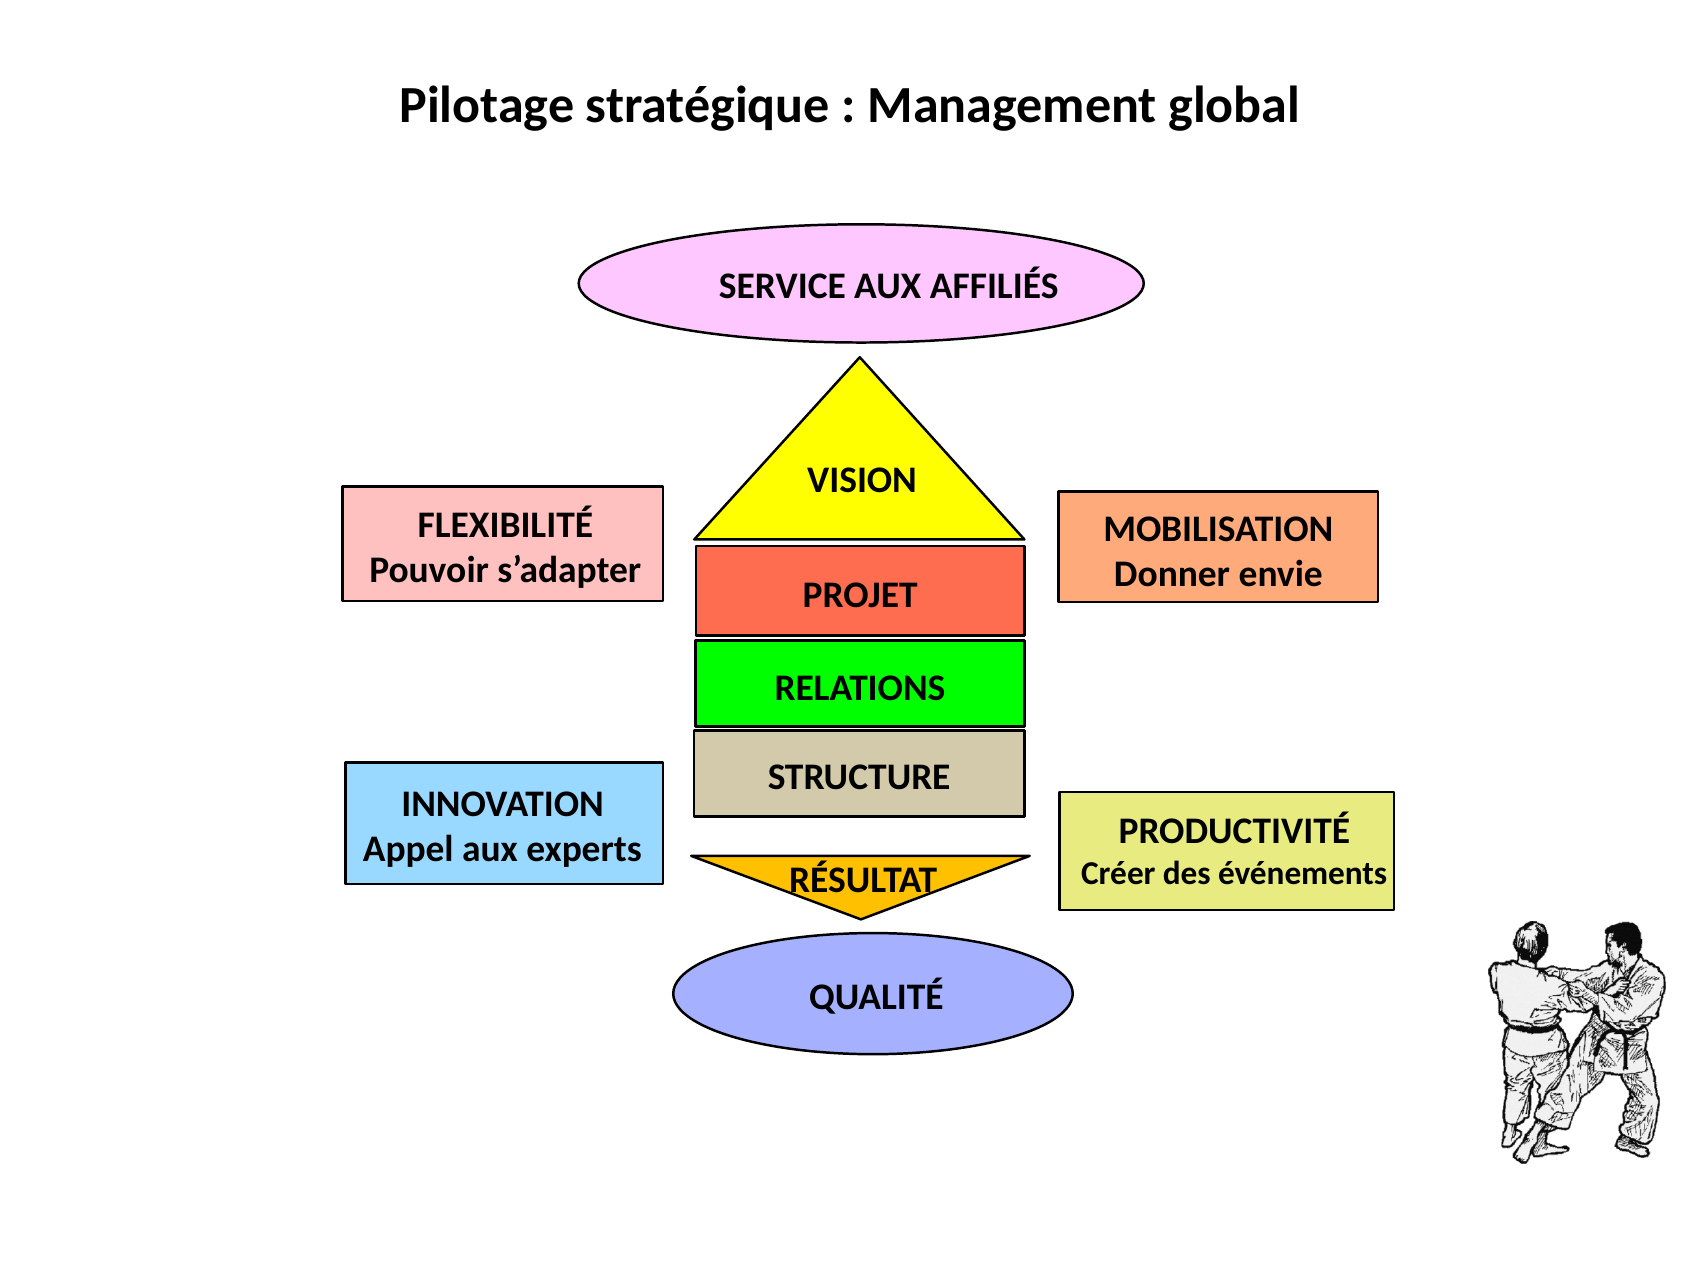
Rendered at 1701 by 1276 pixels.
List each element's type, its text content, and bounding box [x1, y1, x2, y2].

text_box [319, 224, 1418, 1055]
picture [1487, 920, 1666, 1165]
text_box Pilotage stratégique : Management global [0, 70, 1701, 150]
